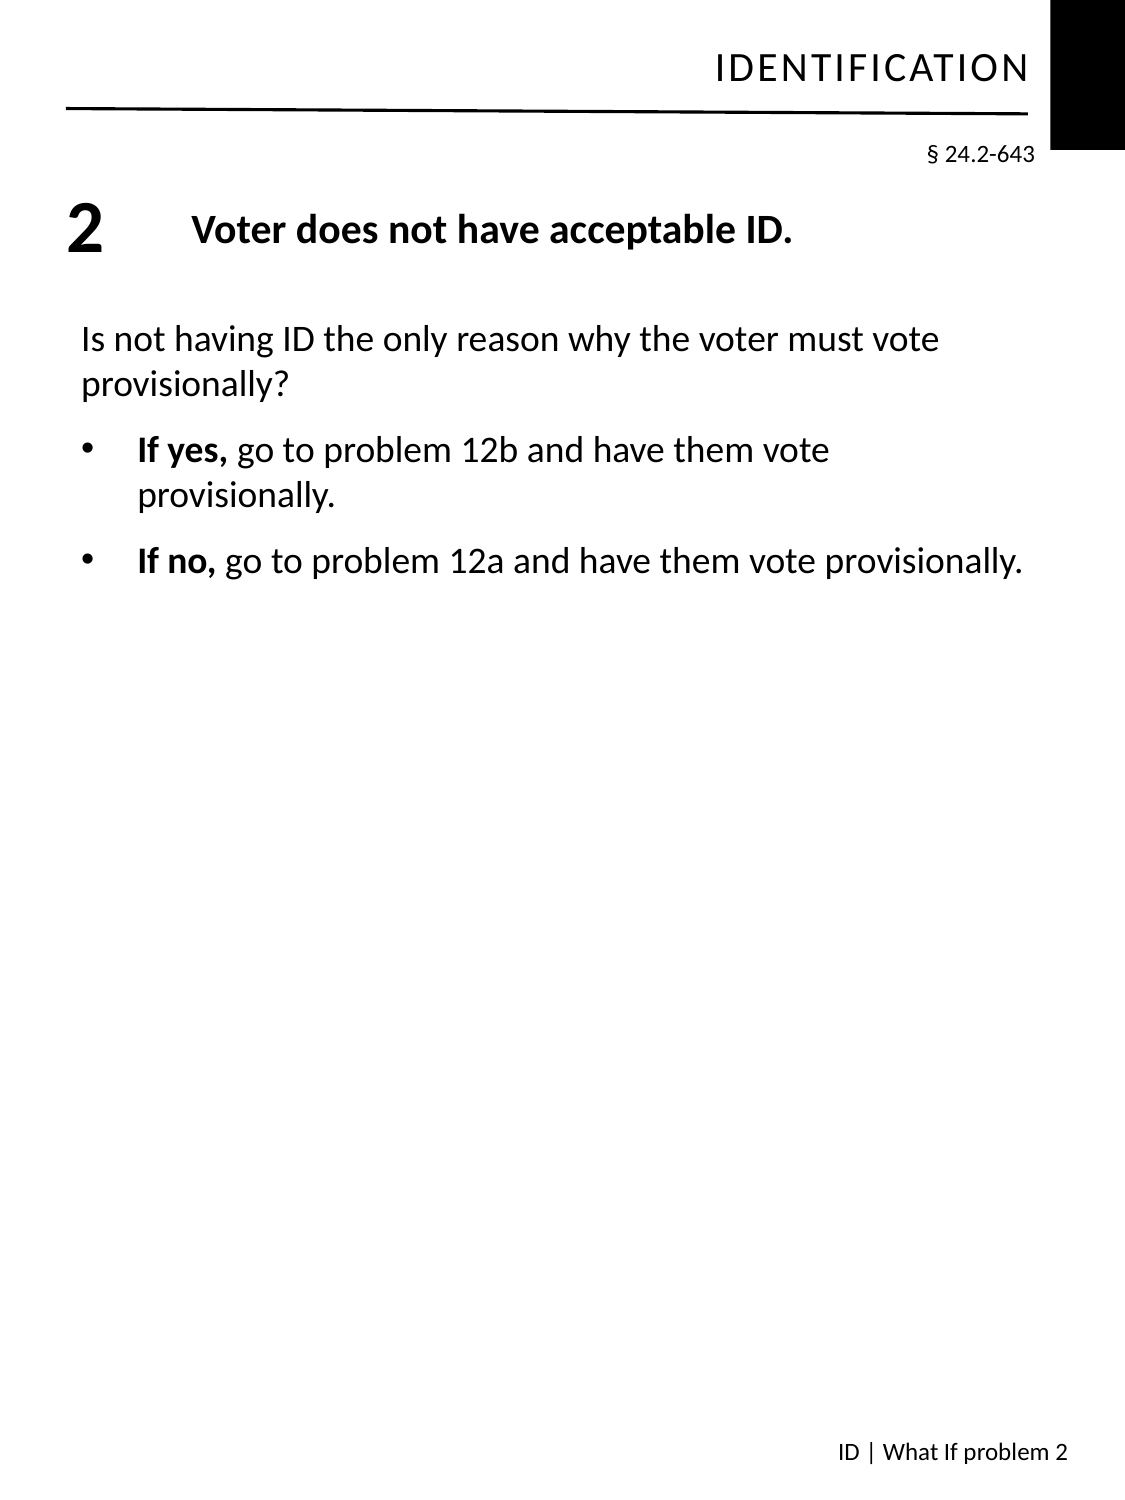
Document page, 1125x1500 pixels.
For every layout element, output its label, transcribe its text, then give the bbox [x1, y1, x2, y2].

list 2 [51, 180, 191, 344]
text_box § 24.2-643 [760, 129, 1051, 175]
text_box ID | What If problem 2 [823, 1427, 1125, 1473]
list Voter does not have acceptable ID. [176, 199, 1039, 450]
list Is not having ID the only reason why the voter must vote provisionally? If yes, go to problem 12b and have them vote provisionally. If no, go to problem 12a and have them vote provisionally. [65, 306, 1051, 1411]
